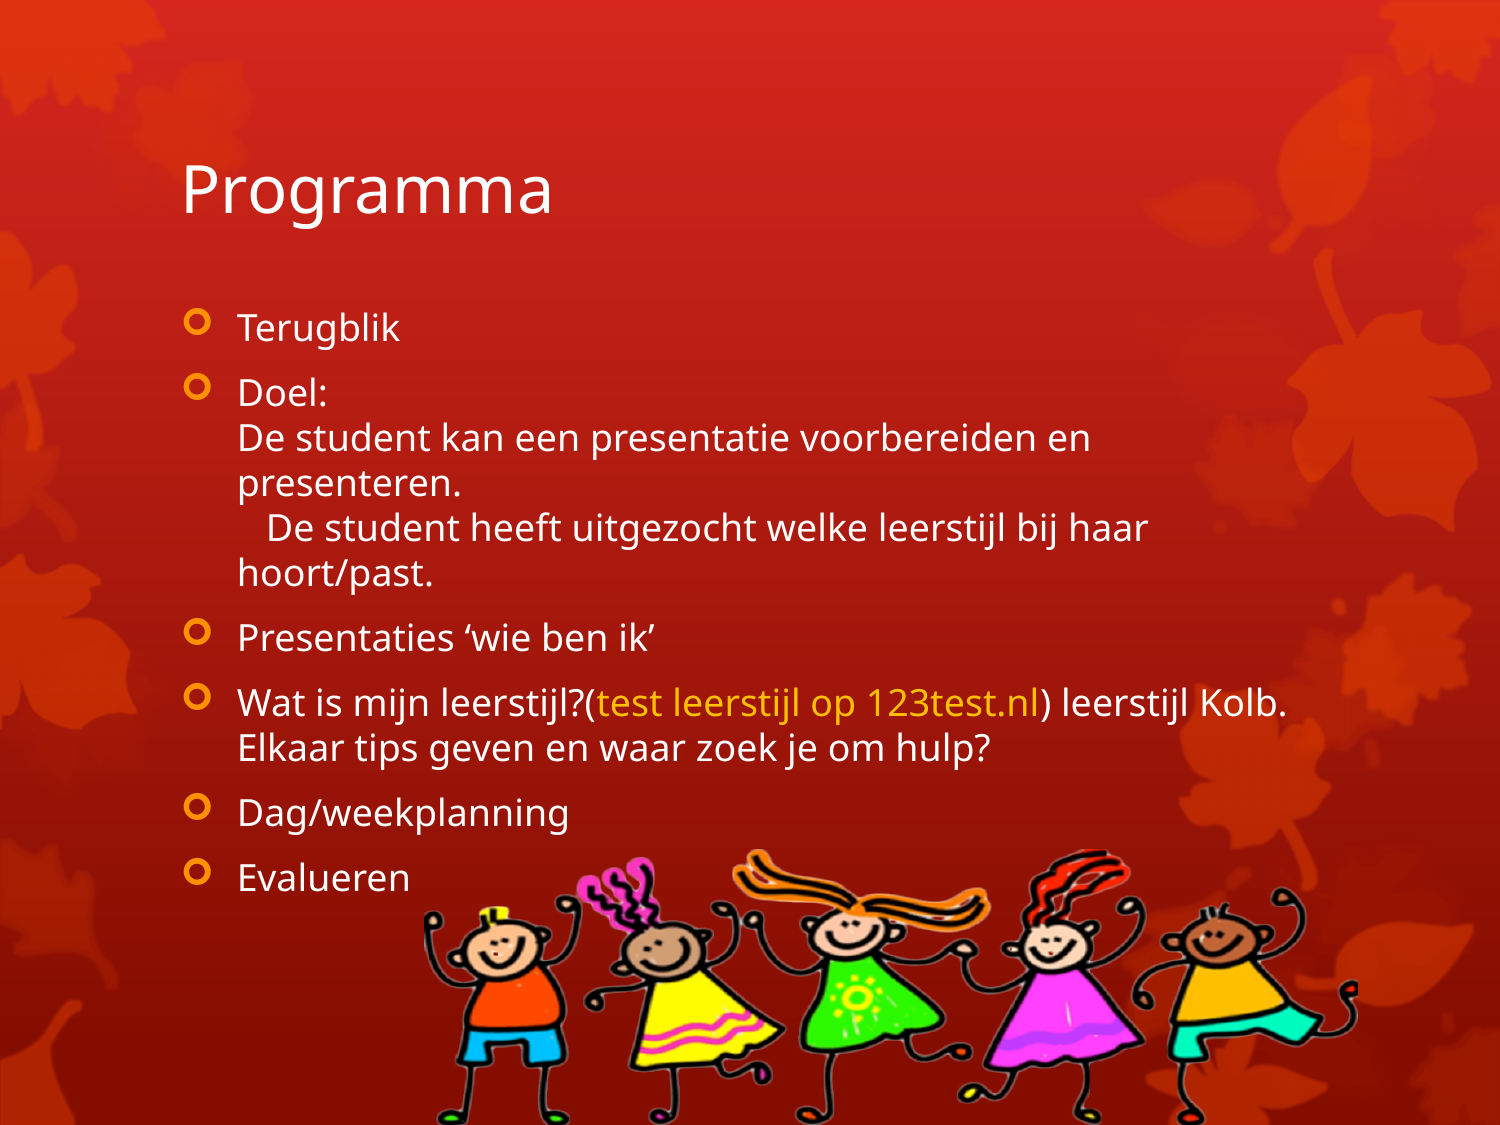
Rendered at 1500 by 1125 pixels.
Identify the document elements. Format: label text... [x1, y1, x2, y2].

picture [423, 849, 1359, 1125]
list Terugblik Doel: De student kan een presentatie voorbereiden en presenteren. De student heeft uitgezocht welke leerstijl bij haar hoort/past. Presentaties ‘wie ben ik’ Wat is mijn leerstijl?(test leerstijl op 123test.nl) leerstijl Kolb. Elkaar tips geven en waar zoek je om hulp? Dag/weekplanning Evalueren [165, 296, 1335, 962]
title Programma [165, 110, 1335, 263]
